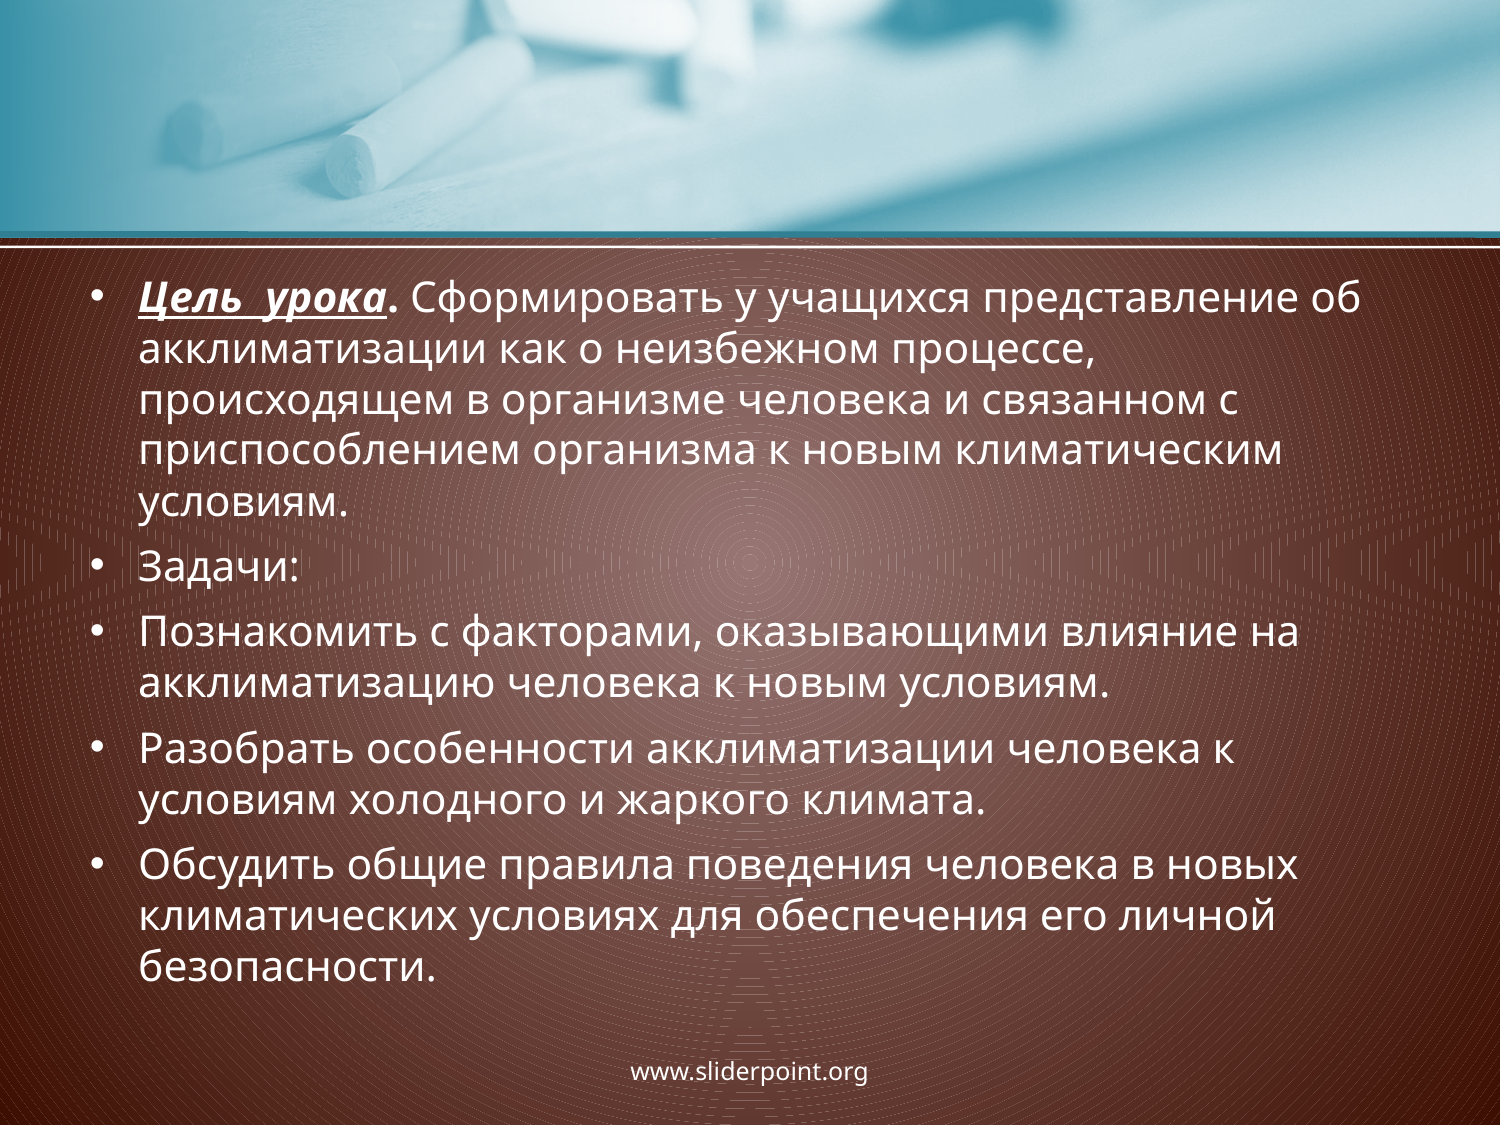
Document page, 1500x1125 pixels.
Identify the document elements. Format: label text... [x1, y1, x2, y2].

footer www.sliderpoint.org [512, 1042, 988, 1103]
list Цель урока. Сформировать у учащихся представление об акклиматизации как о неизбежном процессе, происходящем в организме человека и связанном с приспособлением организма к новым климатическим условиям. Задачи: Познакомить с факторами, оказывающими влияние на акклиматизацию человека к новым условиям. Разобрать особенности акклиматизации человека к условиям холодного и жаркого климата. Обсудить общие правила поведения человека в новых климатических условиях для обеспечения его личной безопасности. [75, 262, 1425, 1005]
